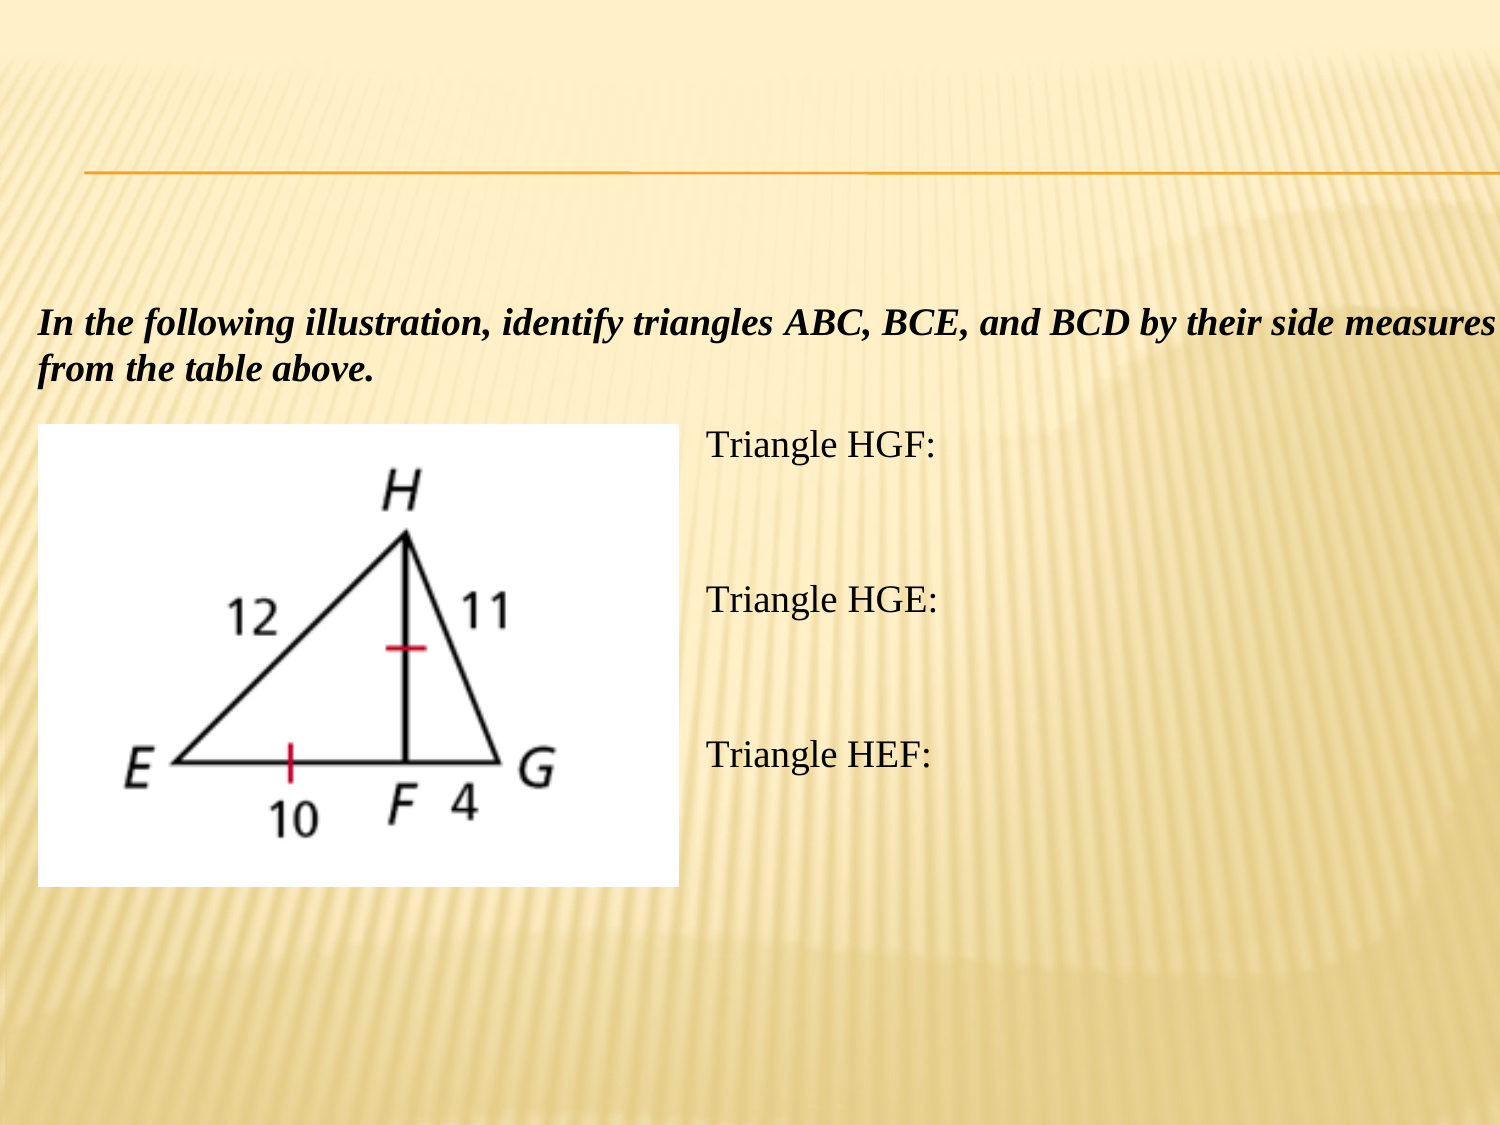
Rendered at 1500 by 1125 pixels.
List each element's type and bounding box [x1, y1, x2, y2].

list [37, 299, 1500, 888]
